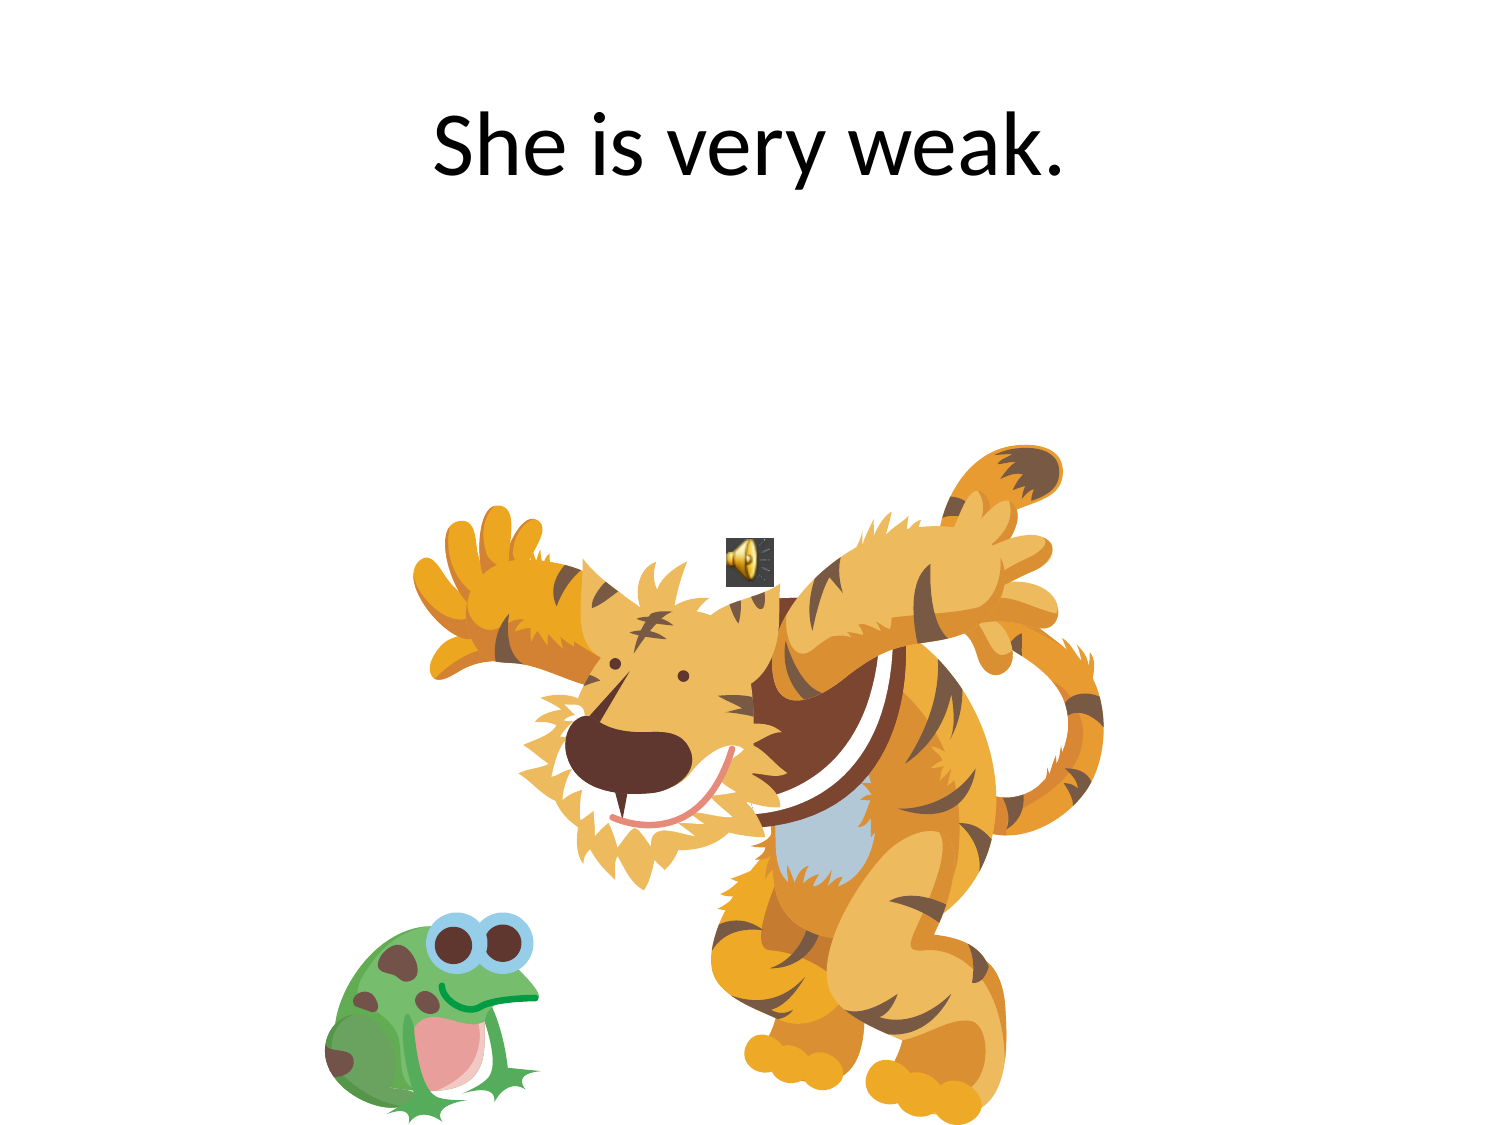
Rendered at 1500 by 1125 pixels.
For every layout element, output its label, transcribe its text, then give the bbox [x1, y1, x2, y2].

picture [724, 537, 776, 588]
title She is very weak. [75, 45, 1425, 233]
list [324, 444, 1104, 1125]
